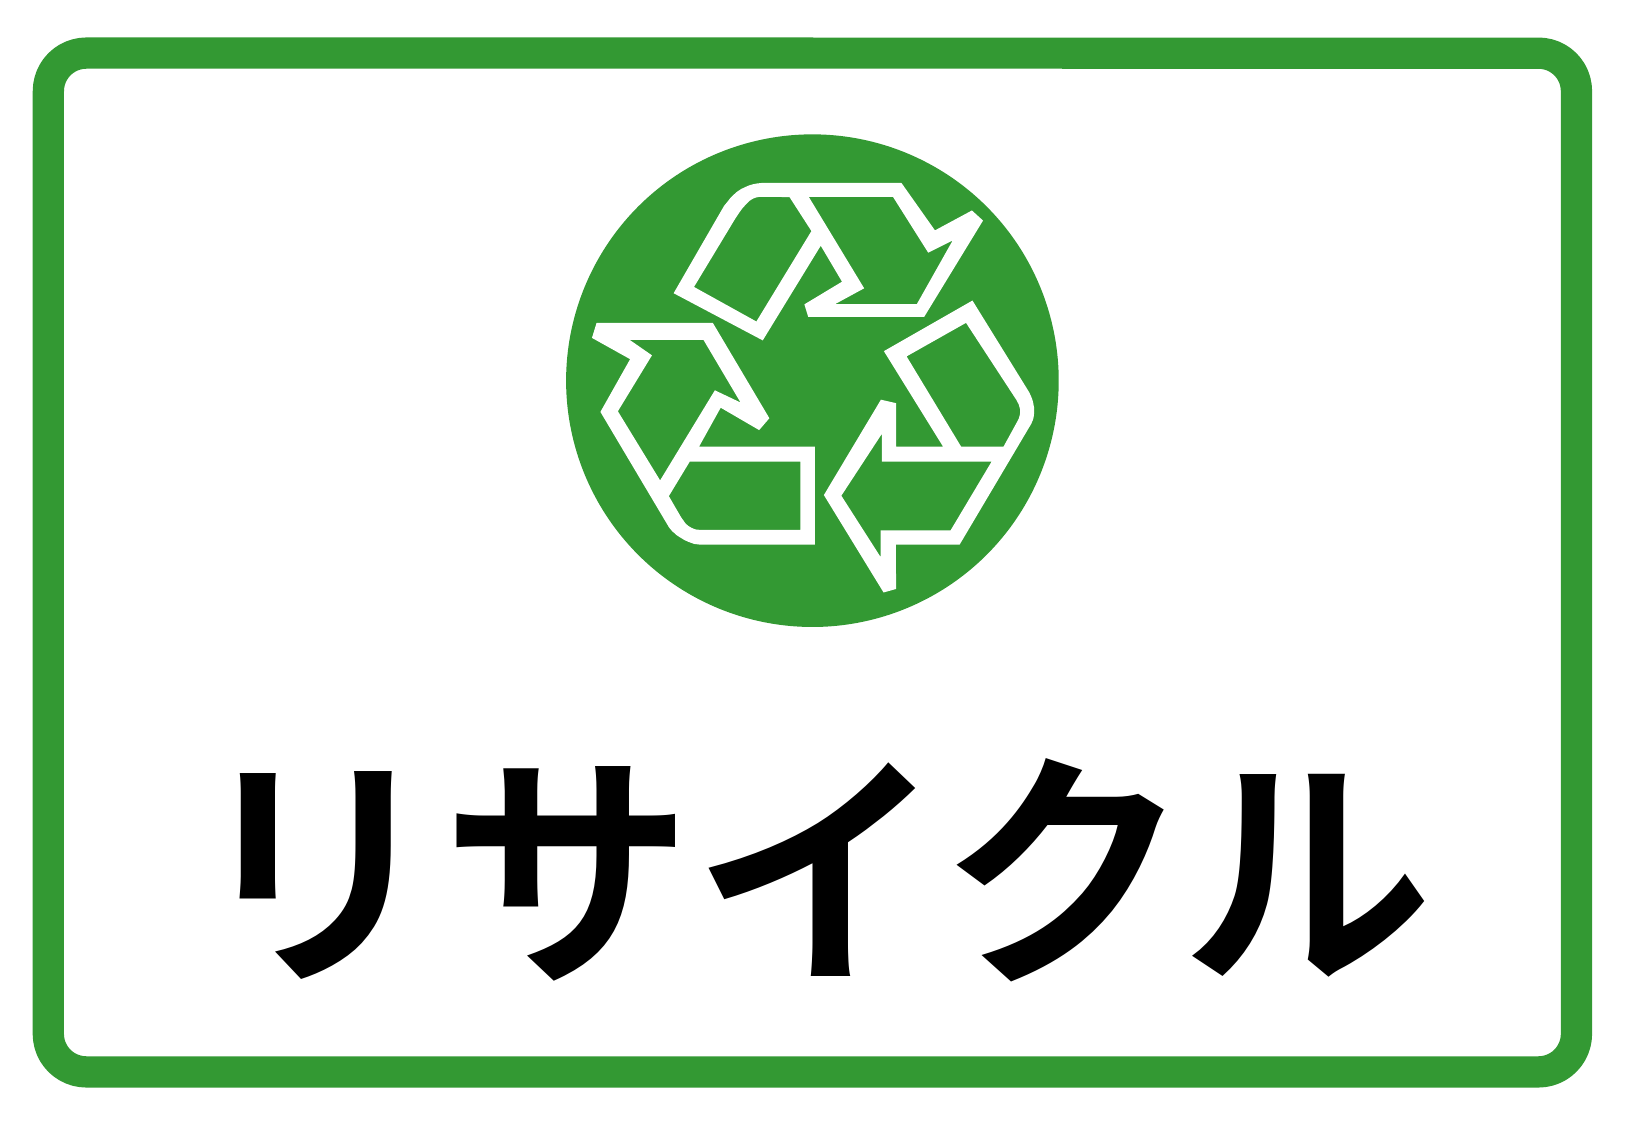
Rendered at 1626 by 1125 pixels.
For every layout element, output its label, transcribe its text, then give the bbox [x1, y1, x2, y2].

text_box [565, 134, 1059, 628]
text_box リサイクル [48, 708, 1577, 1023]
text_box [46, 50, 1579, 1075]
